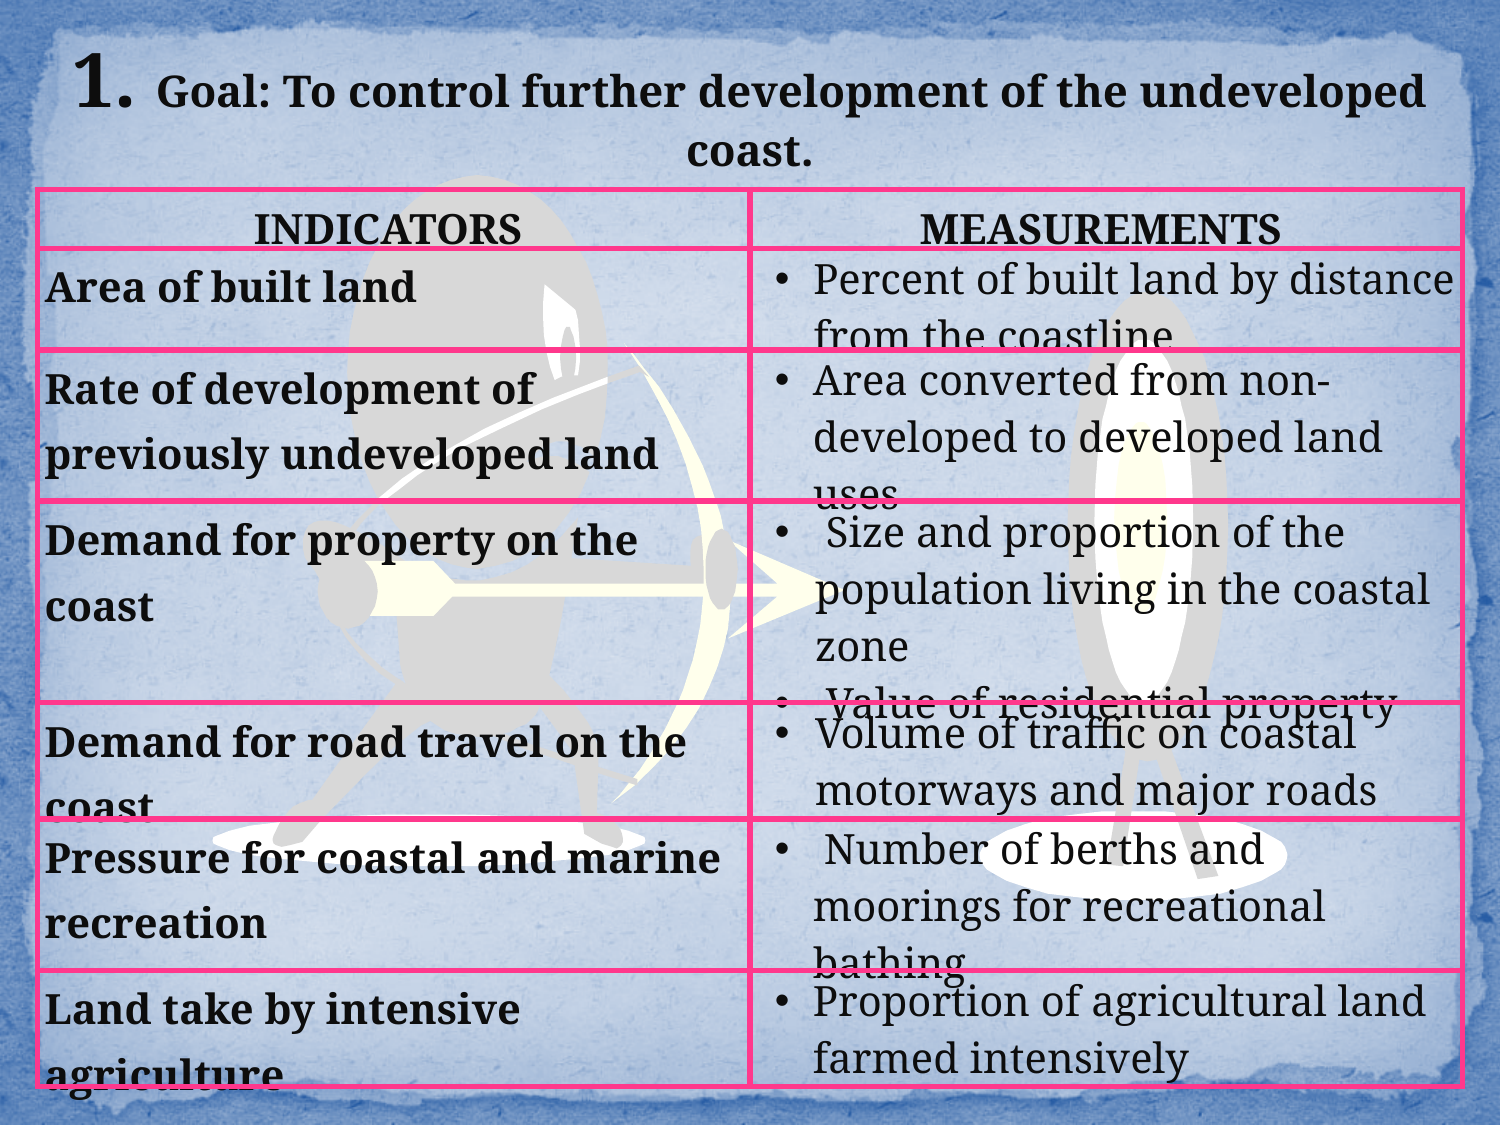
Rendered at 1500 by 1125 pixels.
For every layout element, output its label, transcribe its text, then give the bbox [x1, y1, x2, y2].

table_cell Volume of traffic on coastal motorways and major roads [1291, 705, 1460, 816]
table_cell Percent of built land by distance from the coastline [1291, 251, 1460, 347]
table_header INDICATORS [40, 192, 207, 246]
table_cell Land take by intensive agriculture [40, 973, 747, 1084]
table_cell Area of built land [40, 251, 207, 347]
table_cell Number of berths and moorings for recreational bathing [753, 822, 1460, 968]
table_cell Pressure for coastal and marine recreation [40, 822, 747, 968]
table_cell Area converted from non-developed to developed land uses [1291, 353, 1460, 498]
table_cell Proportion of agricultural land farmed intensively [753, 973, 1460, 1084]
table_cell Size and proportion of the population living in the coastal zone Value of residential property [1291, 504, 1460, 700]
table_cell Demand for property on the coast [40, 504, 207, 700]
picture [212, 174, 1288, 901]
table_header MEASUREMENTS [1291, 192, 1460, 246]
table_cell Rate of development of previously undeveloped land [40, 353, 207, 498]
text_box 1. Goal: To control further development of the undeveloped coast. [37, 24, 1463, 183]
table_cell Demand for road travel on the coast [40, 705, 207, 816]
